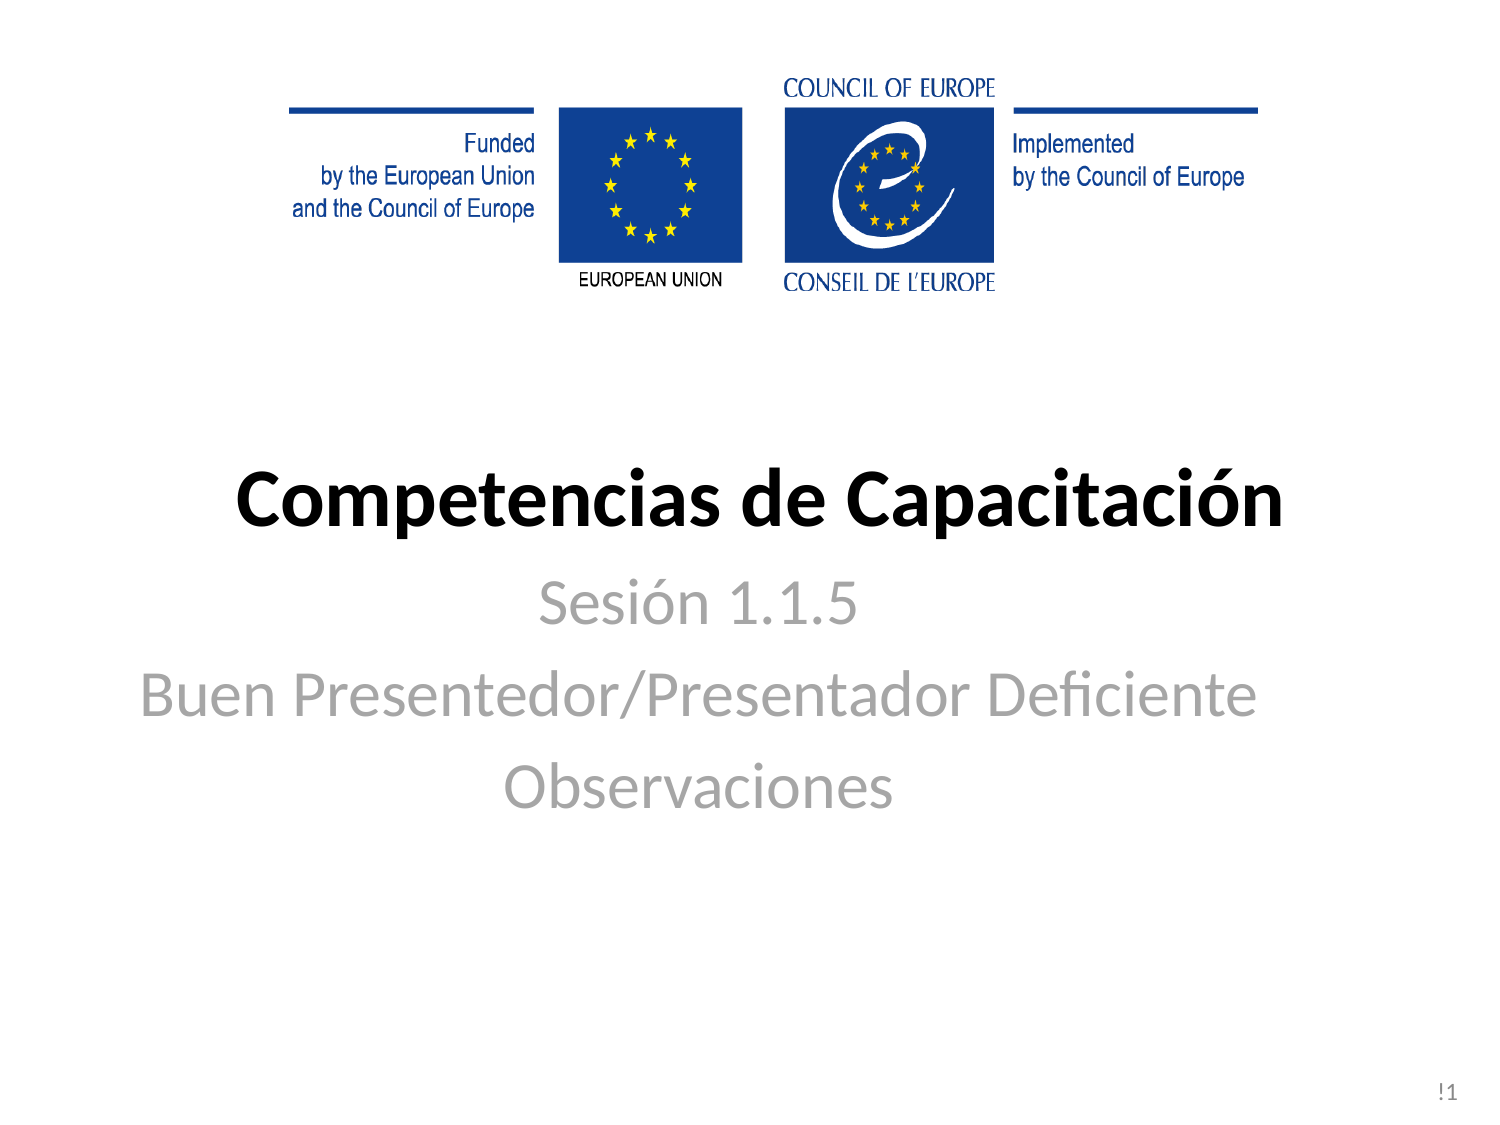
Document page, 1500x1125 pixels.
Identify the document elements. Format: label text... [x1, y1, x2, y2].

title Competencias de Capacitación [123, 290, 1400, 696]
text_box !1 [1122, 1067, 1473, 1125]
subtitle Sesión 1.1.5 Buen Presentedor/Presentador Deficiente Observaciones [123, 550, 1276, 839]
picture [288, 77, 1259, 291]
